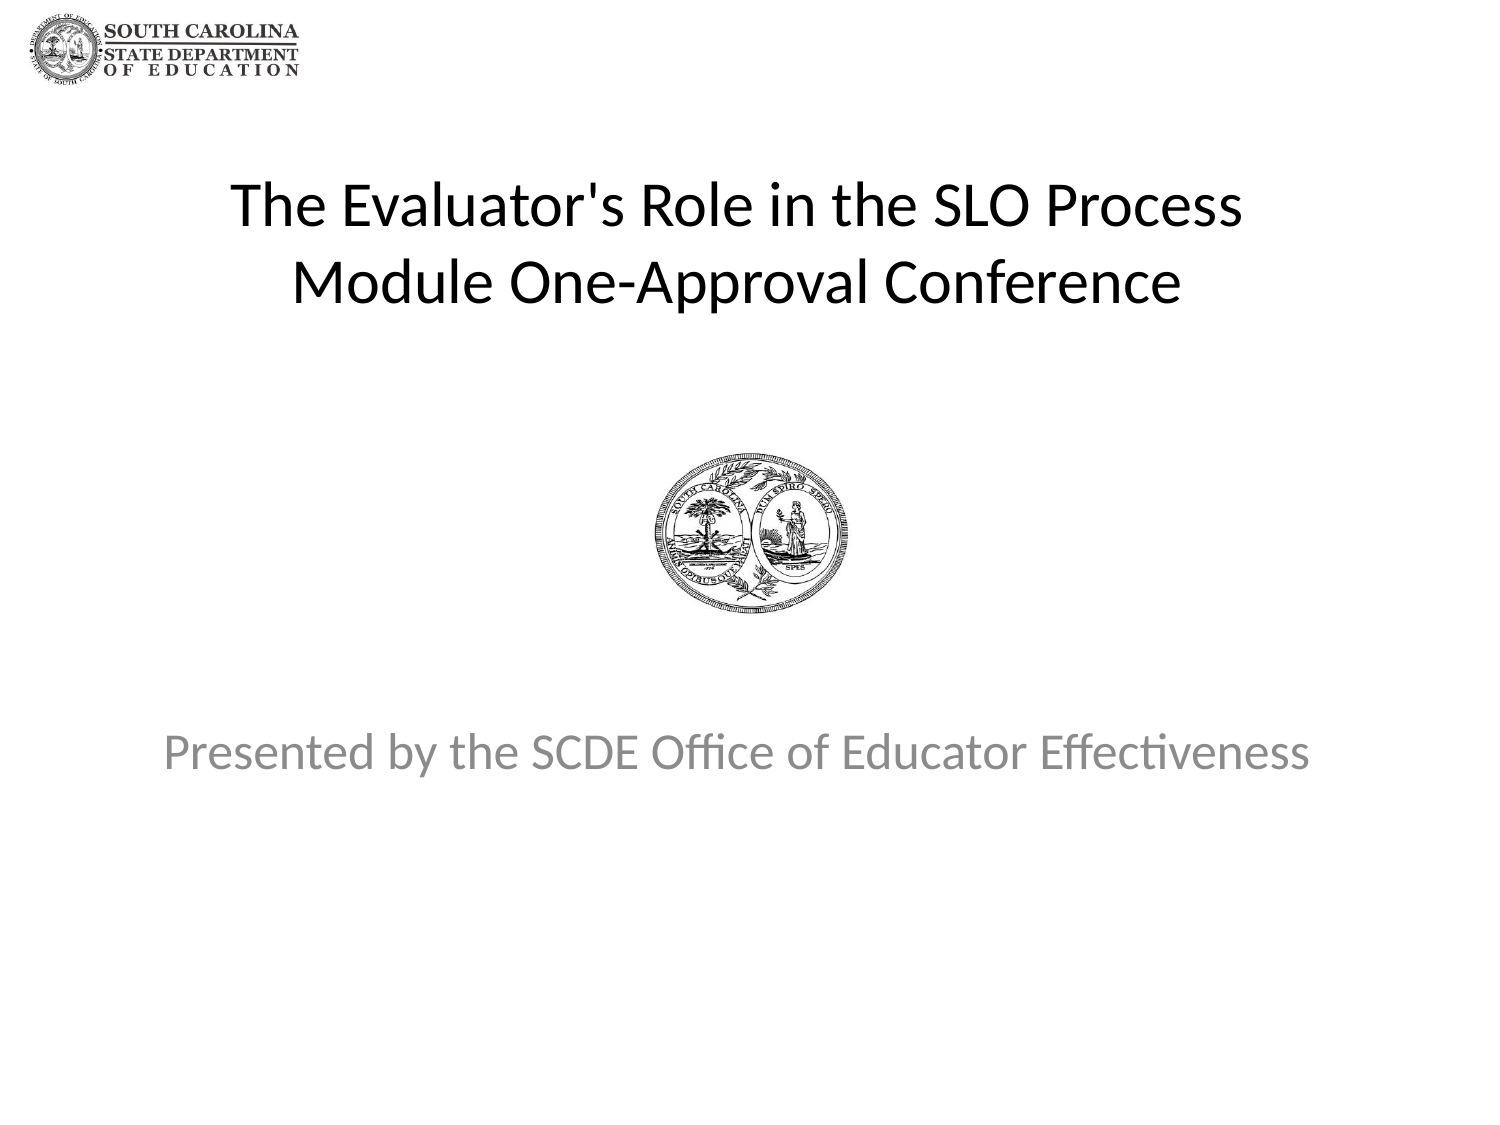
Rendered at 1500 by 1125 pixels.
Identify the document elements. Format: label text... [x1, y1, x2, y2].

subtitle Presented by the SCDE Office of Educator Effectiveness [24, 637, 1450, 788]
title The Evaluator's Role in the SLO Process Module One-Approval Conference [99, 75, 1375, 404]
picture [24, 12, 313, 90]
picture [649, 449, 853, 618]
